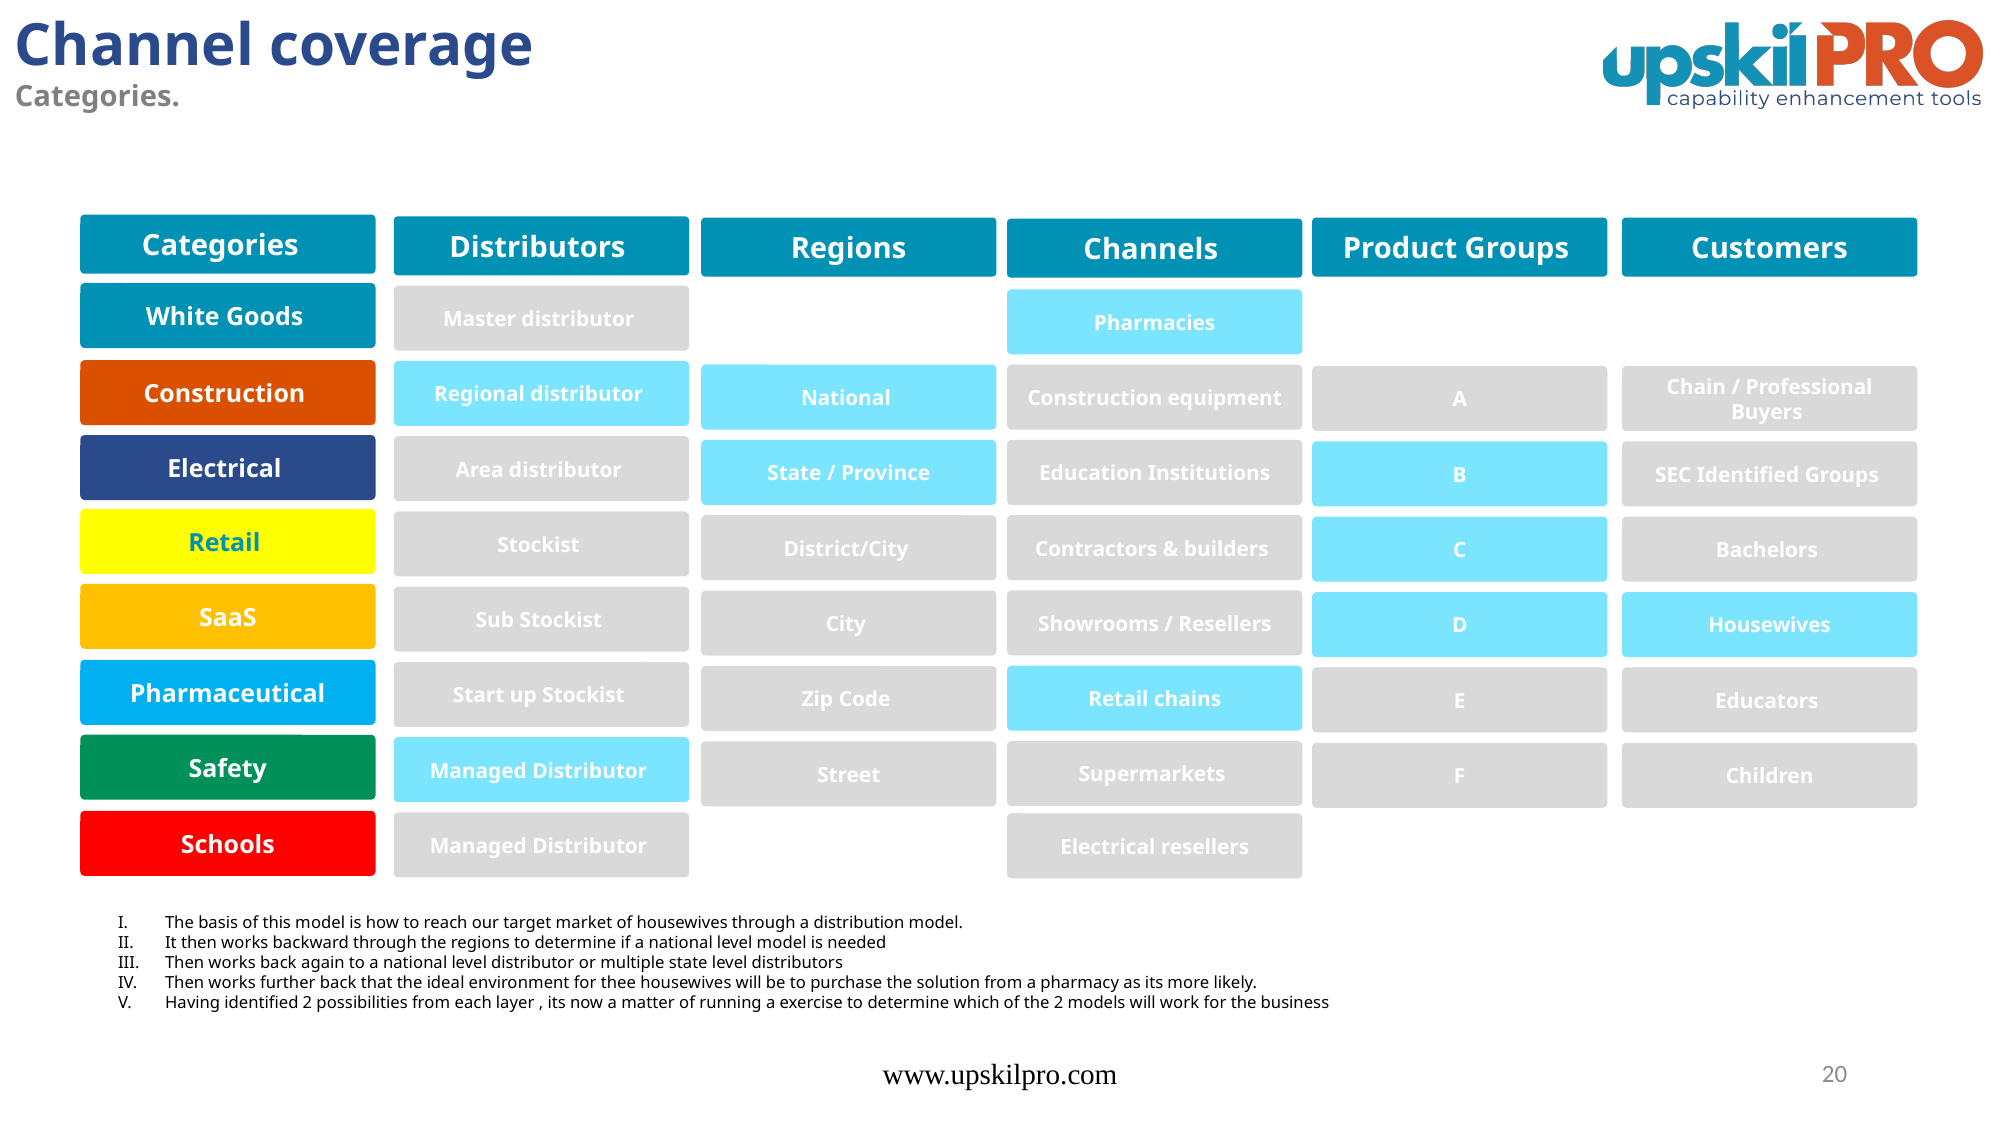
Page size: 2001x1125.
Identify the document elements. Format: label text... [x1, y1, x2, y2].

text_box District/City [701, 515, 997, 581]
text_box D [1312, 592, 1608, 658]
text_box White Goods [80, 282, 376, 349]
text_box Start up Stockist [393, 661, 690, 727]
slide_number 20 [1412, 1042, 1863, 1103]
text_box Construction equipment [1007, 364, 1303, 430]
text_box City [701, 590, 997, 656]
text_box Safety [80, 734, 376, 800]
text_box Pharmaceutical [80, 659, 376, 725]
text_box Stockist [393, 511, 690, 577]
text_box Street [701, 741, 997, 807]
text_box Categories [80, 214, 376, 274]
text_box Regional distributor [393, 360, 690, 426]
text_box Zip Code [701, 665, 997, 731]
text_box Regions [701, 217, 997, 277]
text_box A [1312, 365, 1608, 431]
text_box Electrical resellers [1007, 813, 1303, 879]
text_box Retail [80, 508, 376, 574]
text_box Electrical [80, 435, 376, 501]
text_box Managed Distributor [393, 737, 690, 803]
text_box Sub Stockist [393, 586, 690, 652]
text_box Pharmacies [1007, 289, 1303, 355]
text_box Schools [80, 810, 376, 876]
text_box Bachelors [1621, 516, 1918, 582]
text_box Contractors & builders [1007, 515, 1303, 581]
text_box Showrooms / Resellers [1007, 590, 1303, 656]
text_box Area distributor [393, 436, 690, 502]
text_box Product Groups [1312, 217, 1608, 277]
text_box SaaS [80, 583, 376, 649]
text_box Customers [1621, 217, 1918, 277]
text_box Distributors [393, 216, 690, 276]
text_box Managed Distributor [393, 812, 690, 878]
footer www.upskilpro.com [662, 1042, 1338, 1103]
text_box Supermarkets [1007, 740, 1303, 806]
text_box State / Province [701, 439, 997, 505]
text_box The basis of this model is how to reach our target market of housewives through a distribution model. It then works backward through the regions to determine if a national level model is needed Then works back again to a national level distributor or multiple state level distributors Then works further back that the ideal environment for thee housewives will be to purchase the solution from a pharmacy as its more likely. Having identified 2 possibilities from each layer , its now a matter of running a exercise to determine which of the 2 models will work for the business [103, 904, 1889, 1019]
text_box Housewives [1621, 592, 1918, 658]
text_box Education Institutions [1007, 439, 1303, 505]
picture [1603, 20, 1983, 109]
text_box Master distributor [393, 285, 690, 351]
text_box Retail chains [1007, 665, 1303, 731]
text_box Educators [1621, 667, 1918, 733]
text_box F [1312, 742, 1608, 808]
text_box National [701, 364, 997, 430]
text_box Channels [1007, 218, 1303, 278]
text_box B [1312, 441, 1608, 507]
text_box Channel coverage Categories. [0, 0, 1563, 120]
text_box Children [1621, 742, 1918, 808]
text_box E [1312, 667, 1608, 733]
text_box SEC Identified Groups [1621, 441, 1918, 507]
text_box Chain / Professional Buyers [1621, 365, 1918, 431]
text_box Construction [80, 360, 376, 426]
text_box C [1312, 516, 1608, 582]
